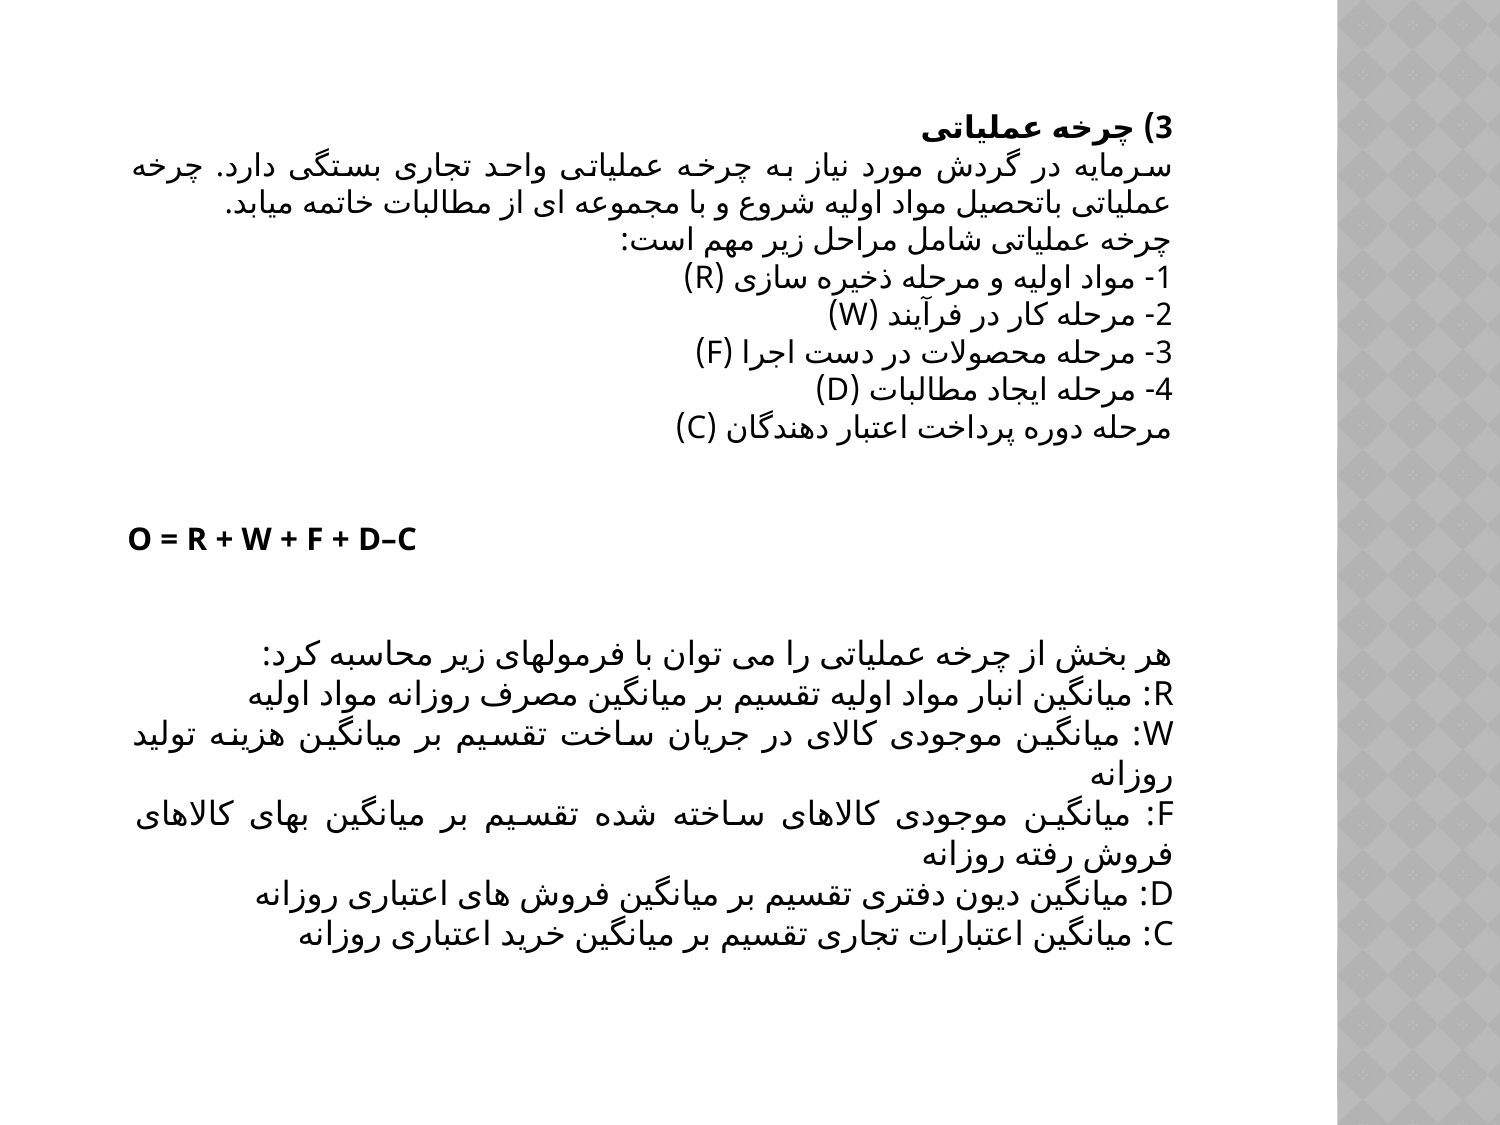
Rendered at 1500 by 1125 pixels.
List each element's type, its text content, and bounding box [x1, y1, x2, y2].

text_box 3) چرخه عملیاتی سرمایه در گردش مورد نیاز به چرخه عملیاتی واحد تجاری بستگی دارد. چرخه عملیاتی باتحصیل مواد اولیه شروع و با مجموعه ای از مطالبات خاتمه میابد. چرخه عملیاتی شامل مراحل زیر مهم است: 1- مواد اولیه و مرحله ذخیره سازی (R) 2- مرحله کار در فرآیند (W) 3- مرحله محصولات در دست اجرا (F) 4- مرحله ایجاد مطالبات (D) مرحله دوره پرداخت اعتبار دهندگان (C) O = R + W + F + D–C [112, 99, 1188, 564]
text_box هر بخش از چرخه عملیاتی را می توان با فرمول‏های زیر محاسبه کرد: R: میانگین انبار مواد اولیه تقسیم بر میانگین مصرف روزانه مواد اولیه W: میانگین موجودی کالای در جریان ساخت تقسیم بر میانگین هزینه تولید روزانه F: میانگین موجودی کالاهای ساخته شده تقسیم بر میانگین بهای کالاهای فروش رفته روزانه D: میانگین دیون دفتری تقسیم بر میانگین فروش های اعتباری روزانه C: میانگین اعتبارات تجاری تقسیم بر میانگین خرید اعتباری روزانه [113, 624, 1189, 959]
